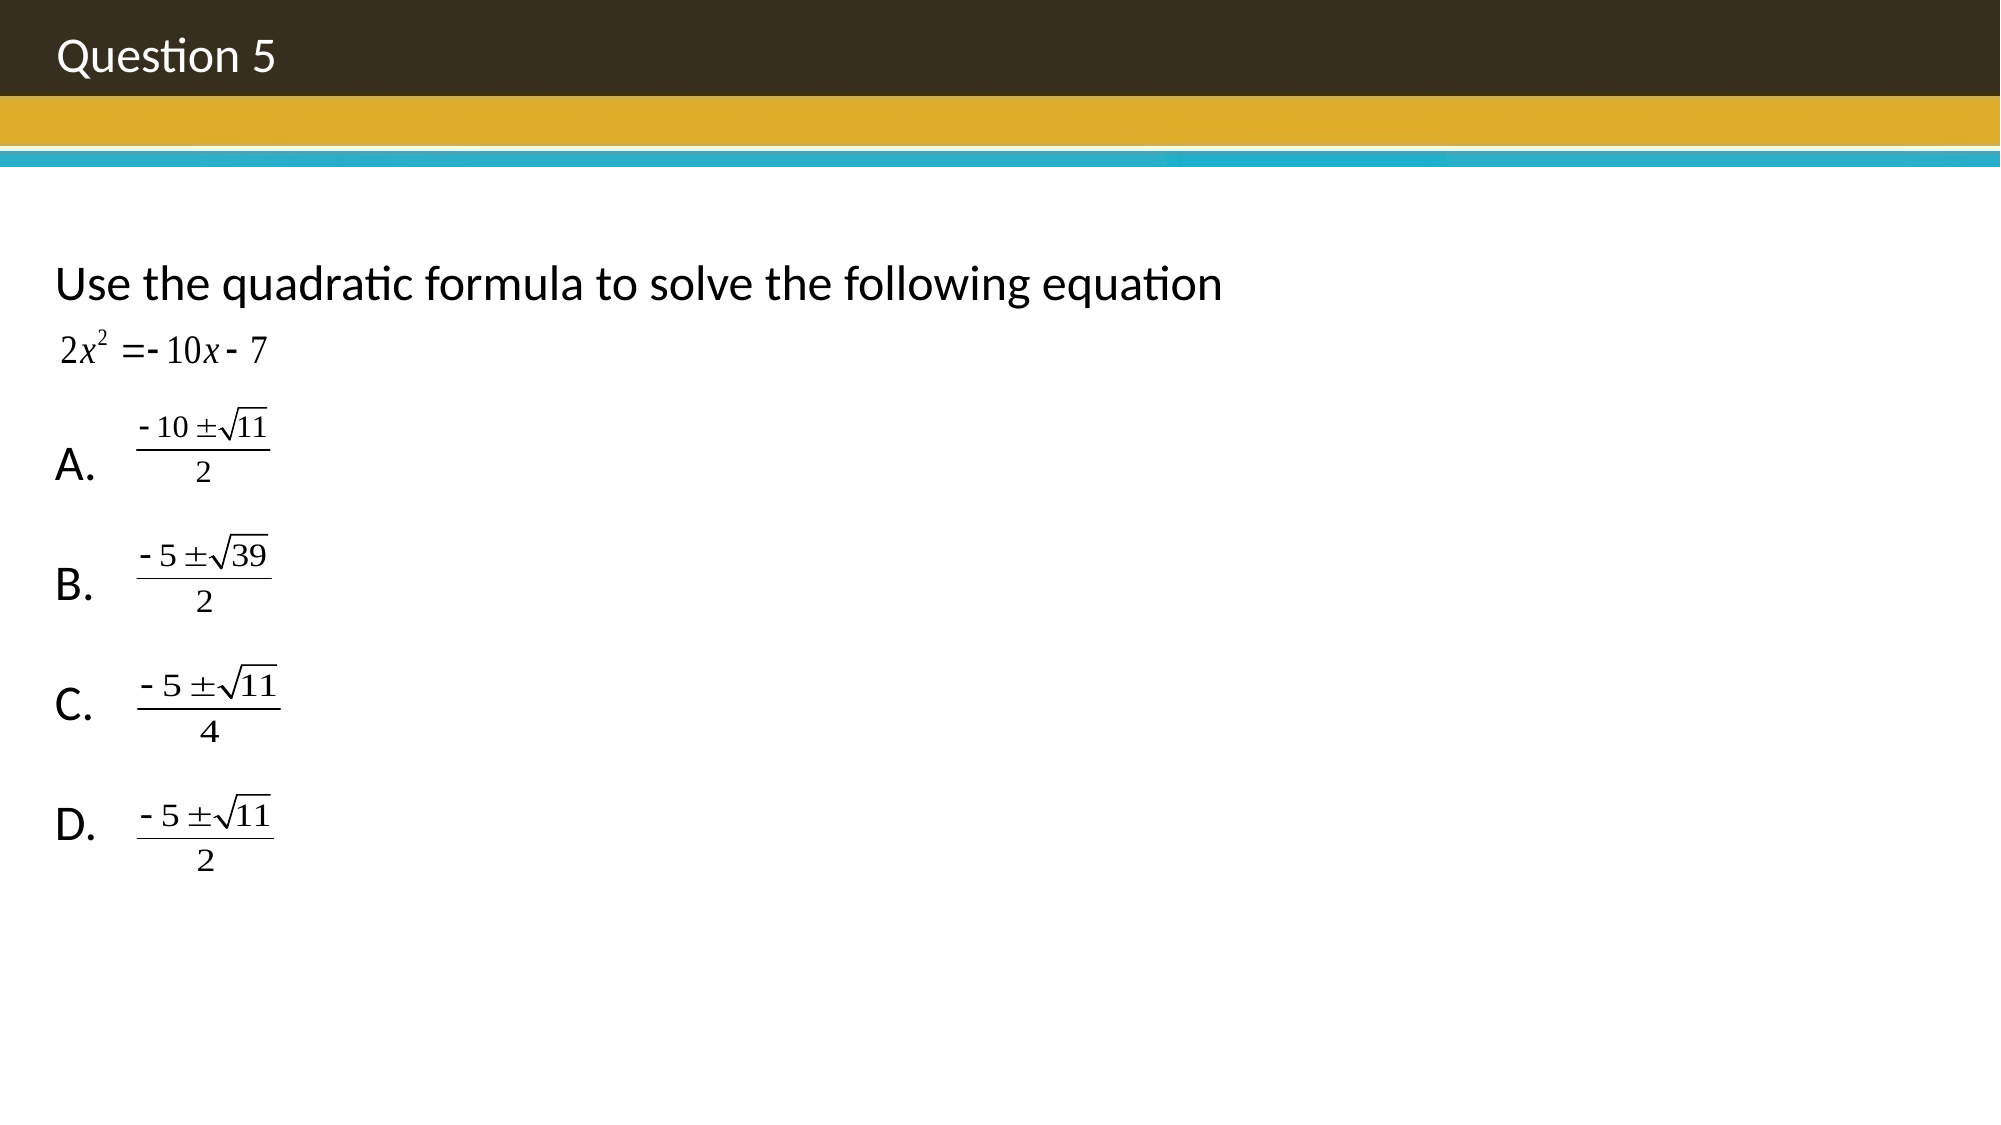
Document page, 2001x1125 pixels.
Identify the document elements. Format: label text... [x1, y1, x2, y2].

picture [55, 319, 276, 374]
picture [131, 786, 280, 880]
picture [131, 400, 278, 490]
picture [131, 657, 287, 750]
picture [0, 0, 2000, 167]
picture [131, 526, 278, 620]
text_box Use the quadratic formula to solve the following equation A. B. C. D. [40, 243, 1898, 1099]
text_box Question 5 [41, 14, 293, 90]
